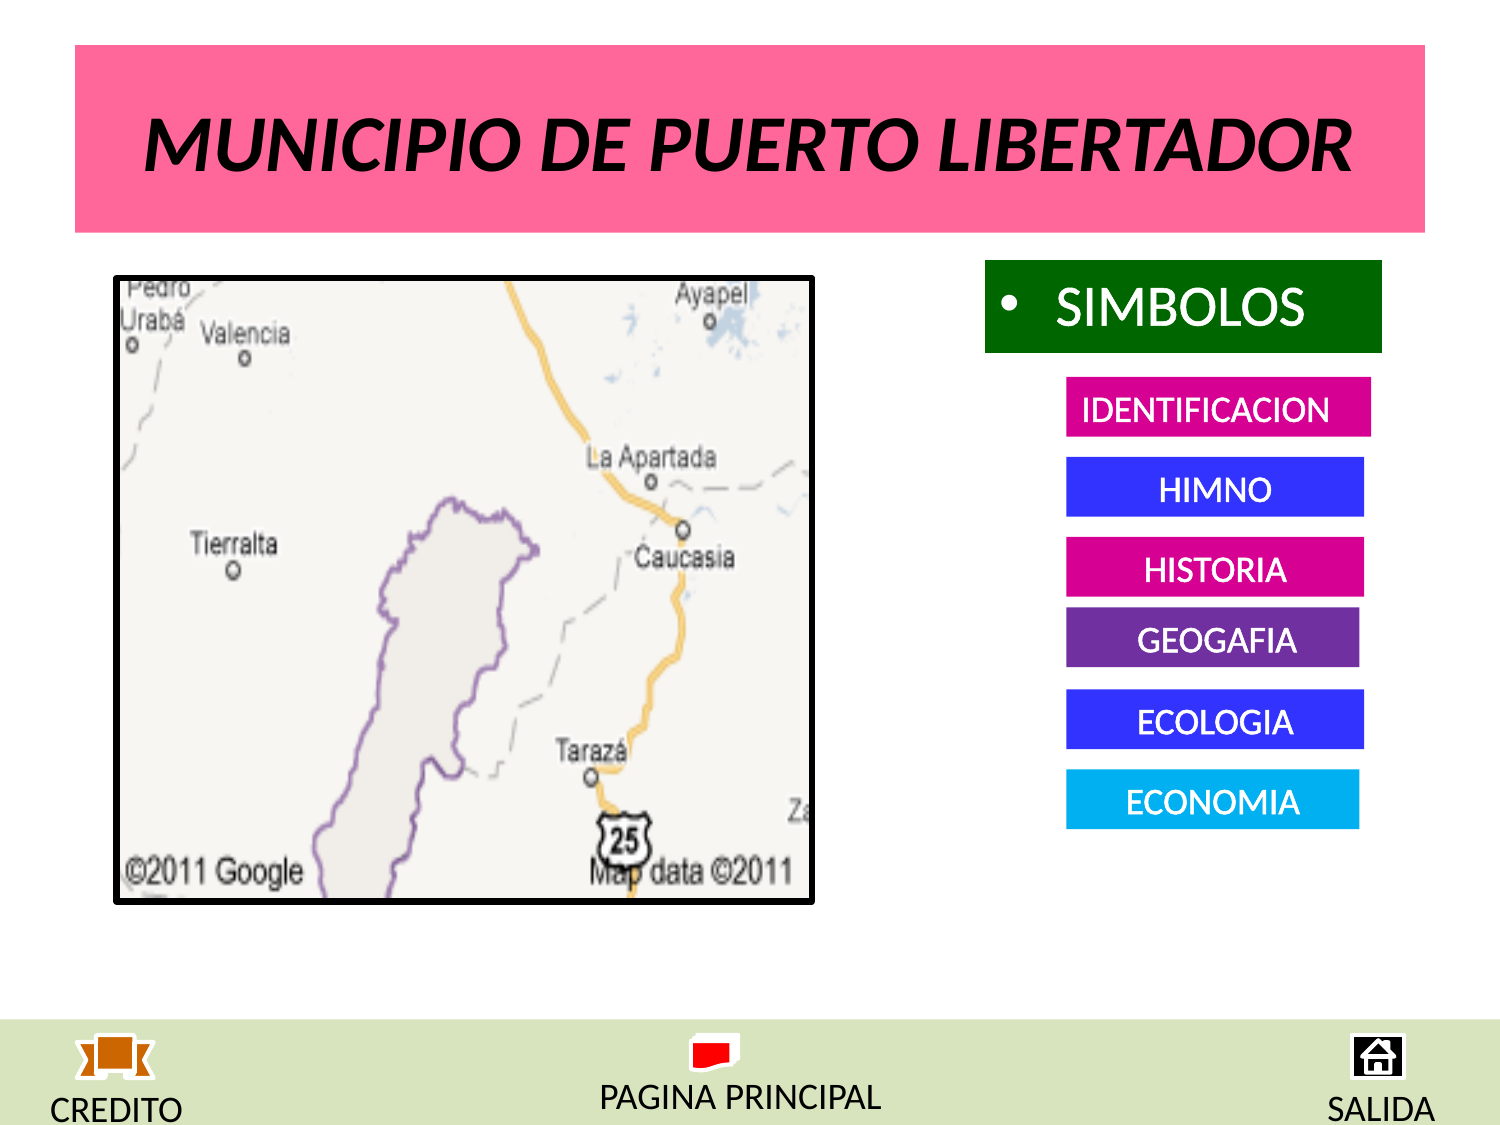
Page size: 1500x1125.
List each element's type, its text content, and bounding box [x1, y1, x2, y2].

text_box [688, 1032, 741, 1073]
text_box GEOGAFIA [1066, 607, 1360, 668]
text_box SIMBOLOS [984, 259, 1383, 354]
text_box CREDITO [35, 1078, 235, 1125]
text_box [74, 1032, 156, 1081]
text_box ECOLOGIA [1066, 689, 1365, 750]
text_box IDENTIFICACION [1066, 376, 1372, 437]
text_box [0, 1017, 1500, 1125]
text_box PAGINA PRINCIPAL [584, 1064, 913, 1125]
text_box HISTORIA [1066, 536, 1365, 597]
picture [119, 280, 809, 899]
text_box ECONOMIA [1066, 769, 1360, 830]
text_box [1350, 1033, 1406, 1080]
text_box HIMNO [1066, 456, 1365, 517]
text_box SALIDA [1312, 1076, 1465, 1125]
title MUNICIPIO DE PUERTO LIBERTADOR [75, 45, 1425, 233]
